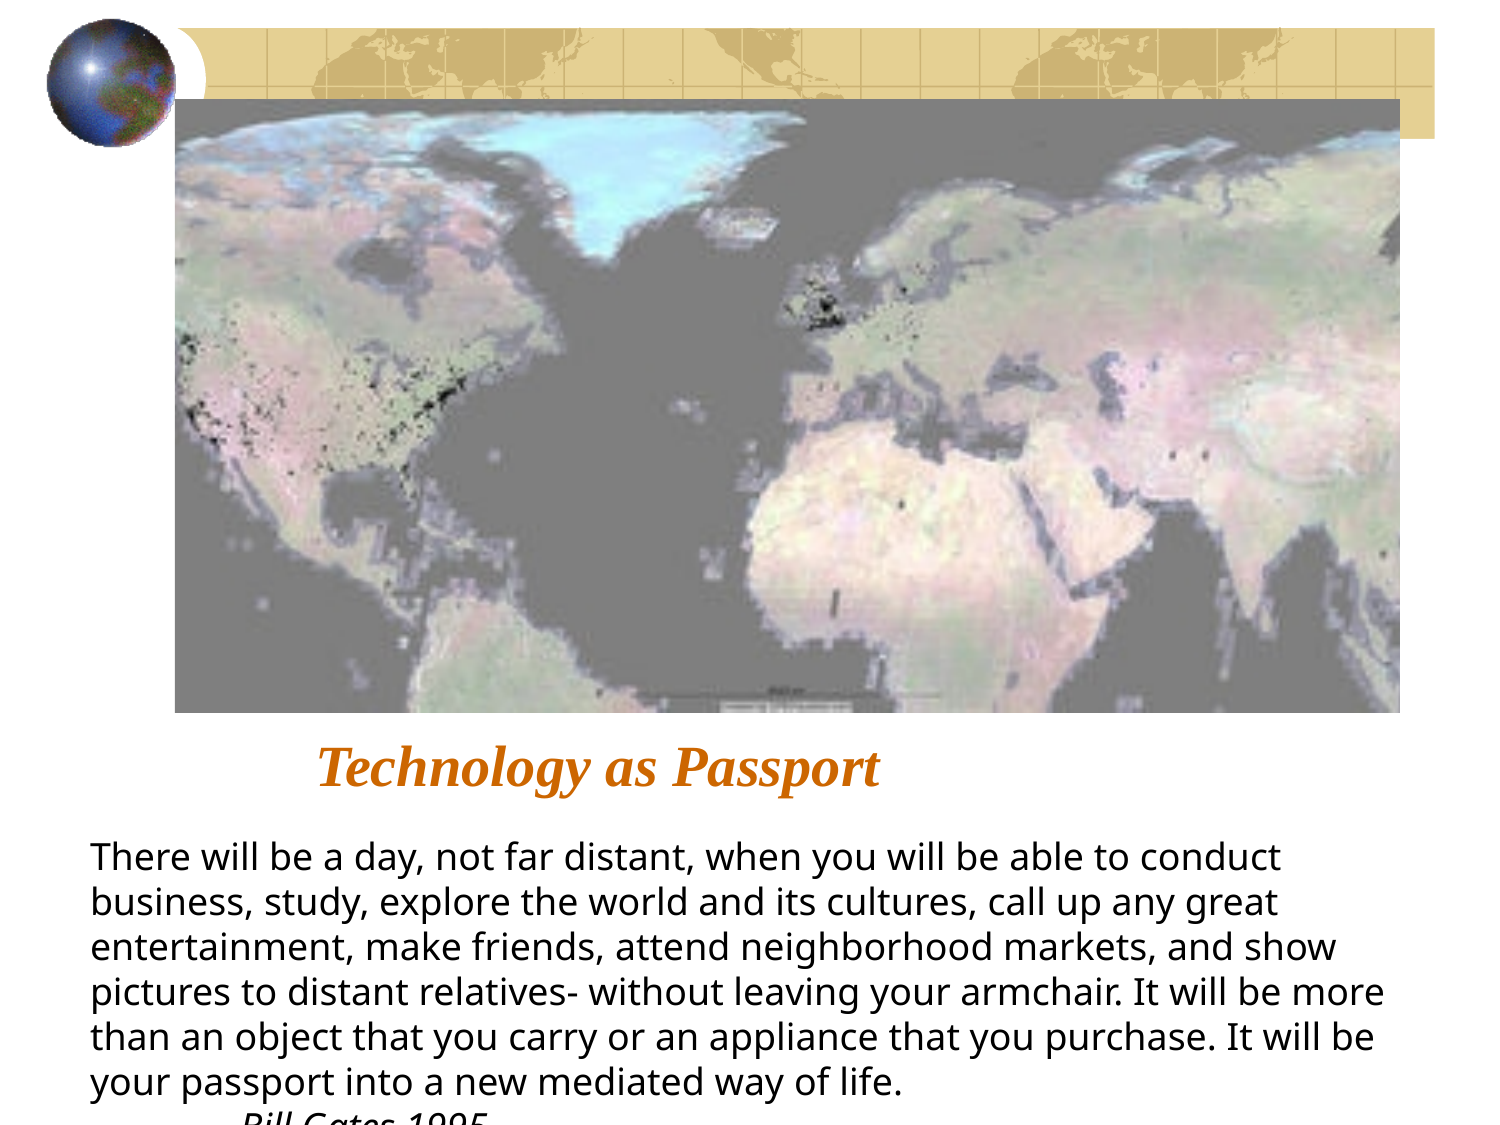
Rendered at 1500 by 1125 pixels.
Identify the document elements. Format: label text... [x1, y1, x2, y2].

title Technology as Passport [299, 722, 1201, 806]
picture [42, 14, 1401, 713]
list There will be a day, not far distant, when you will be able to conduct business, study, explore the world and its cultures, call up any great entertainment, make friends, attend neighborhood markets, and show pictures to distant relatives- without leaving your armchair. It will be more than an object that you carry or an appliance that you purchase. It will be your passport into a new mediated way of life. Bill Gates 1995 [74, 824, 1463, 1125]
